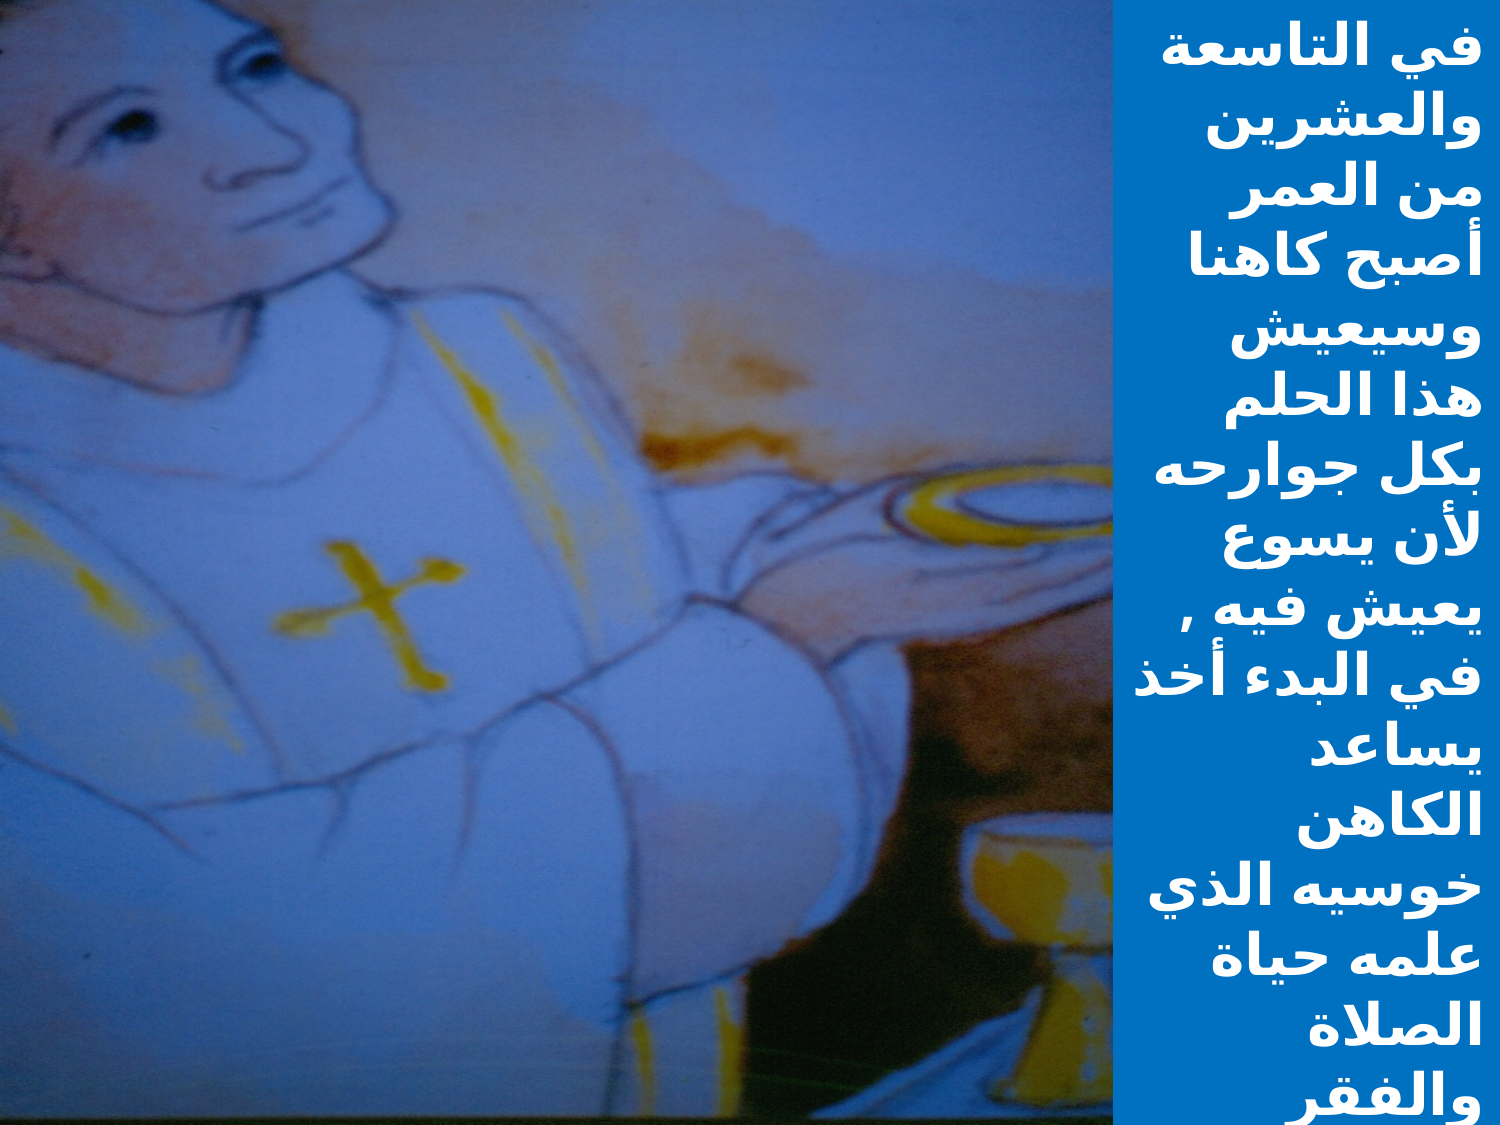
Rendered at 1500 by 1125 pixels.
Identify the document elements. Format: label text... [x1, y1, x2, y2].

picture [0, 0, 1114, 1125]
text_box في التاسعة والعشرين من العمر أصبح كاهنا وسيعيش هذا الحلم بكل جوارحه لأن يسوع يعيش فيه , في البدء أخذ يساعد الكاهن خوسيه الذي علمه حياة الصلاة والفقر والتوبة , وعندما مات الكاهن خوسيه أصبح جان ماري هو الكاهن الأول للرعية. [1114, 0, 1500, 1125]
